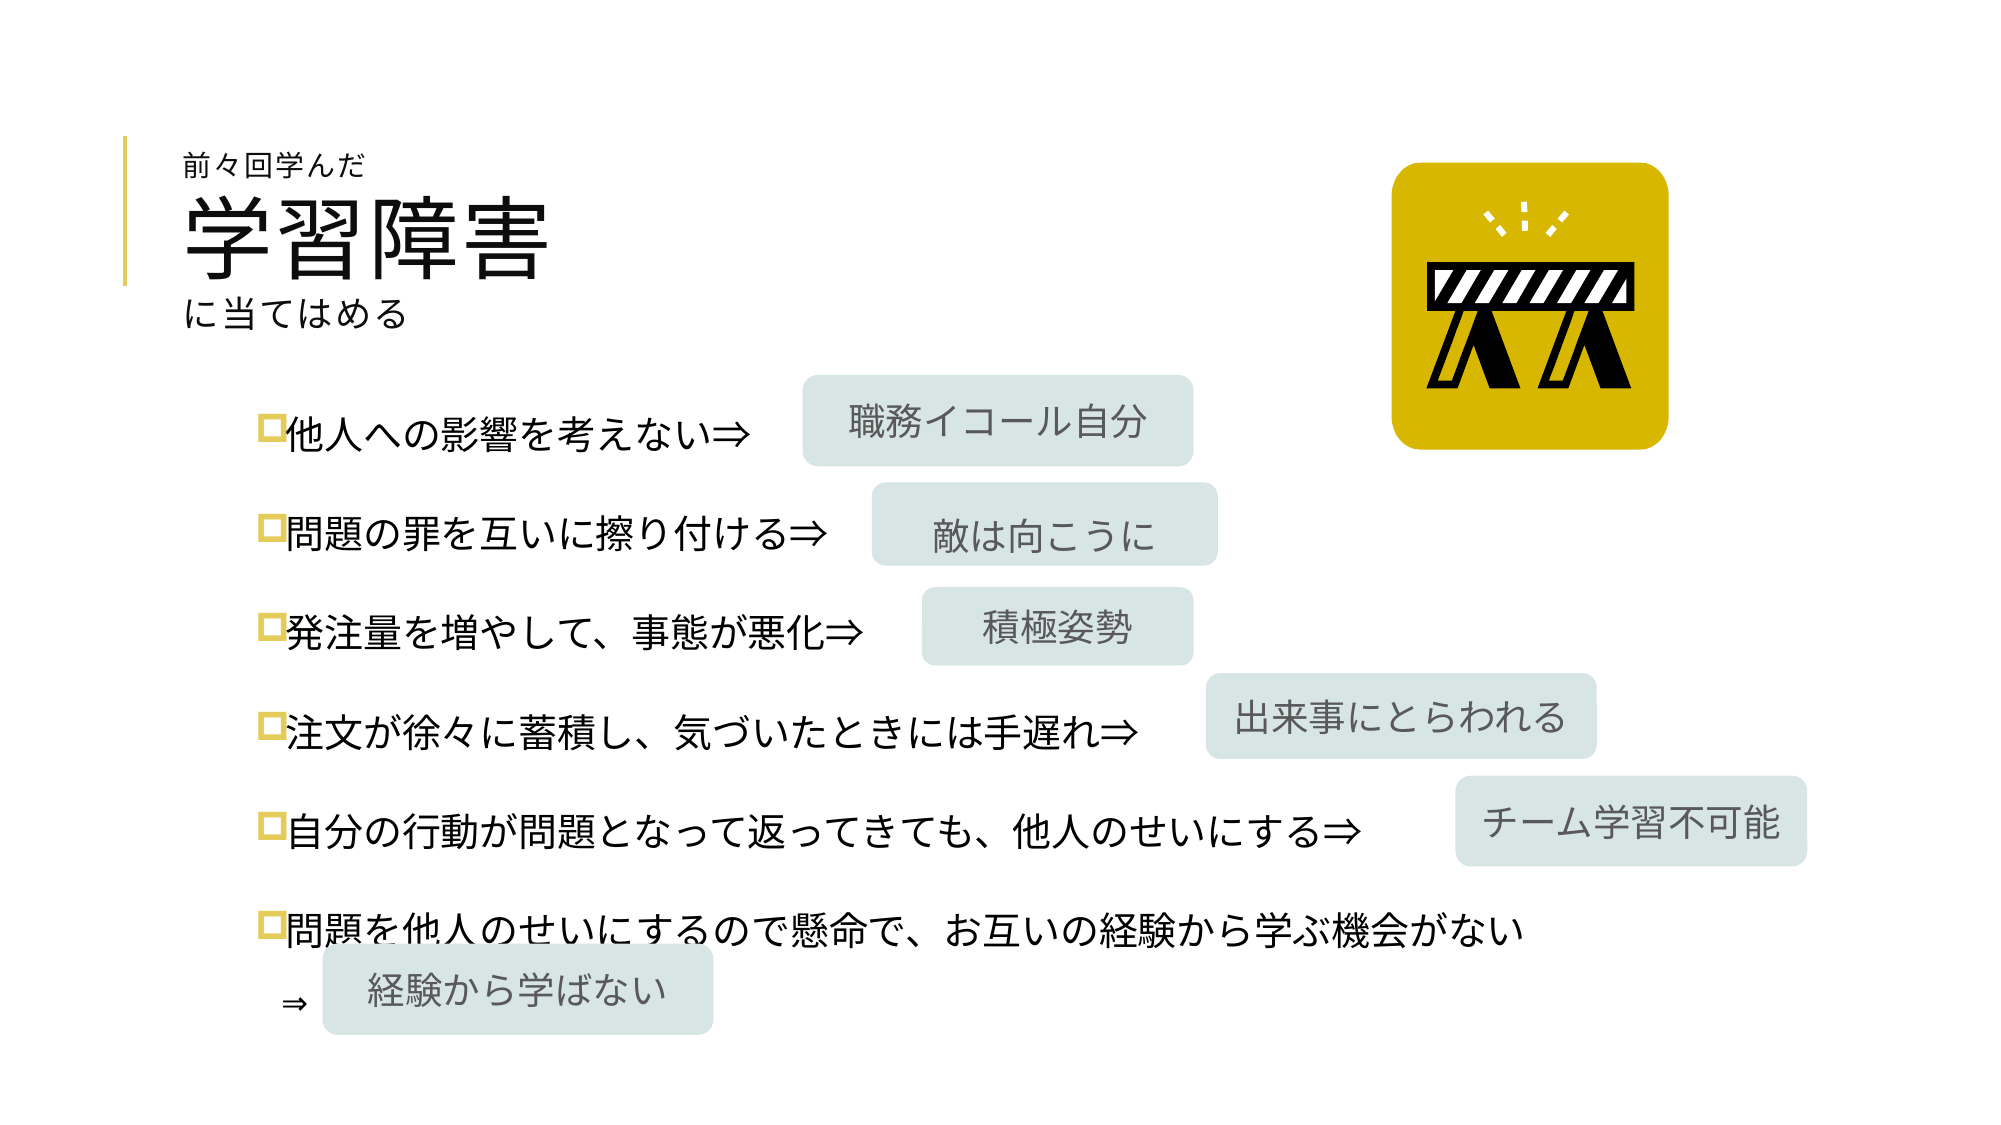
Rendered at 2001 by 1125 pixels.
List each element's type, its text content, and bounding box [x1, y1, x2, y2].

text_box 出来事にとらわれる [1204, 671, 1599, 761]
text_box 経験から学ばない [321, 942, 715, 1037]
text_box 他人への影響を考えない⇒ 問題の罪を互いに擦り付ける⇒ 発注量を増やして、事態が悪化⇒ 注文が徐々に蓄積し、気づいたときには手遅れ⇒ 自分の行動が問題となって返ってきても、他人のせいにする⇒ 問題を他人のせいにするので懸命で、お互いの経験から学ぶ機会がない ⇒ [247, 374, 1843, 1035]
picture [1391, 162, 1669, 450]
text_box 職務イコール自分 [801, 373, 1195, 468]
text_box 積極姿勢 [920, 585, 1195, 667]
text_box 敵は向こうに [870, 481, 1220, 567]
title 前々回学んだ 学習障害 に当てはめる [168, 96, 1763, 342]
text_box チーム学習不可能 [1454, 774, 1809, 868]
